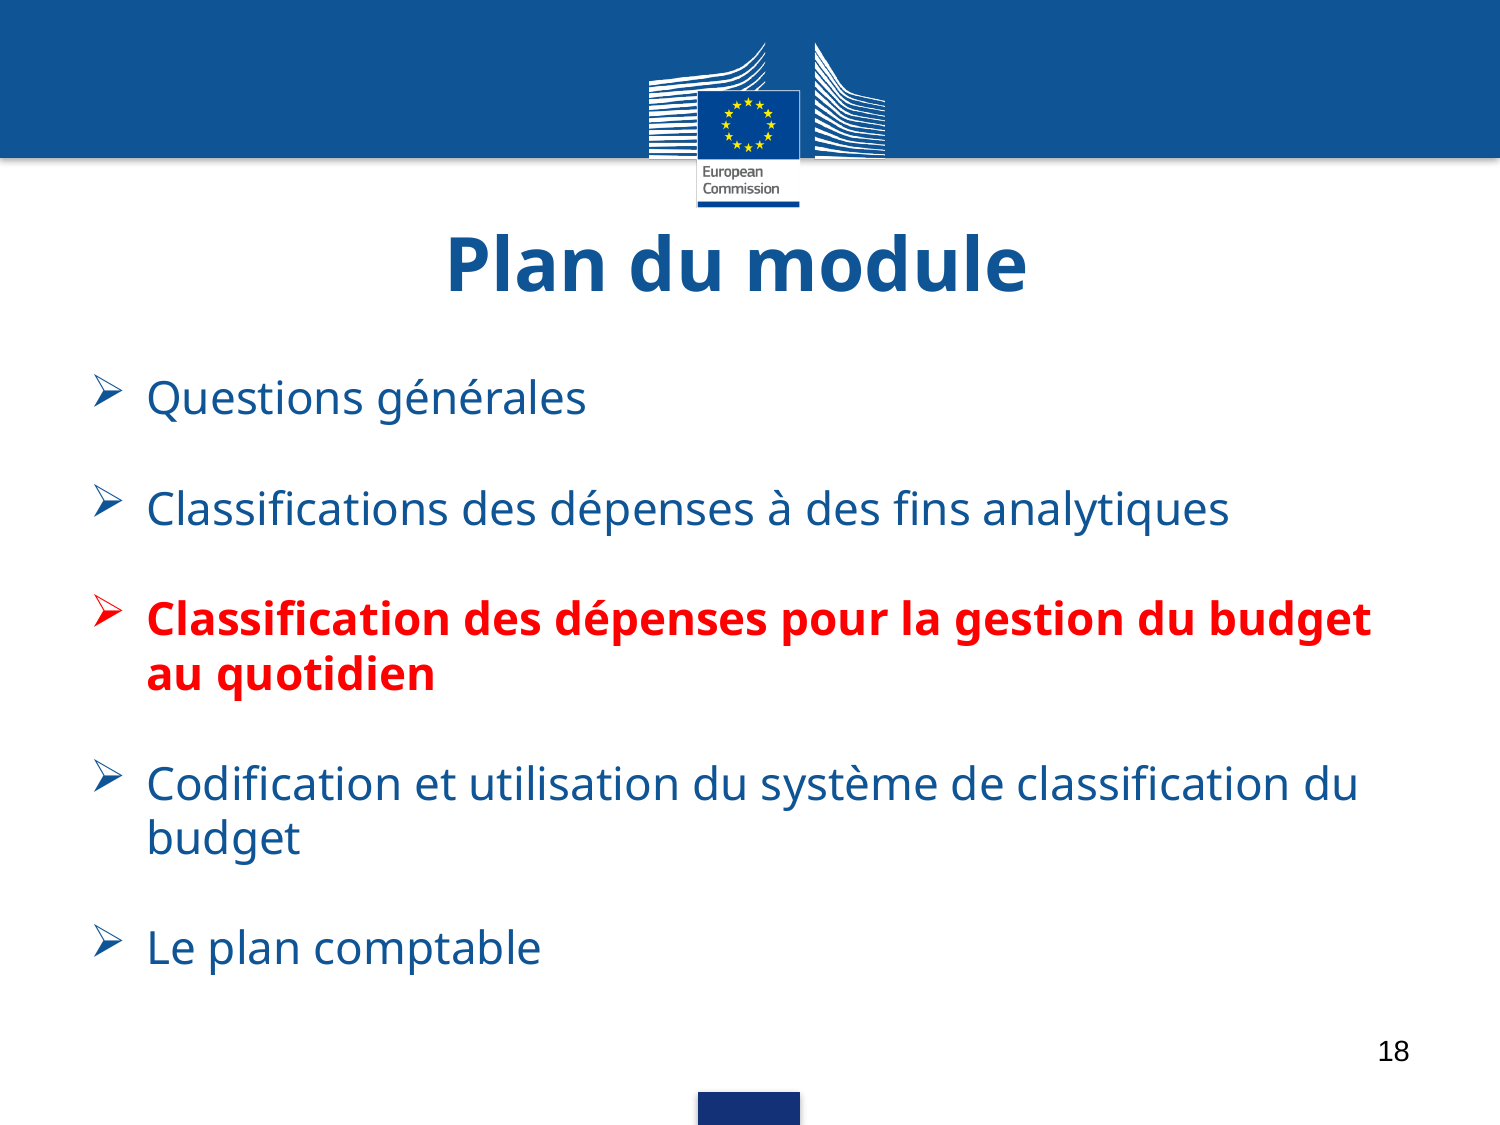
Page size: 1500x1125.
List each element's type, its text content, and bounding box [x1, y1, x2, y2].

list Questions générales Classifications des dépenses à des fins analytiques Classification des dépenses pour la gestion du budget au quotidien Codification et utilisation du système de classification du budget Le plan comptable [74, 361, 1426, 941]
picture [649, 42, 885, 184]
title Plan du module [71, 184, 1423, 339]
slide_number 18 [1074, 1024, 1426, 1103]
